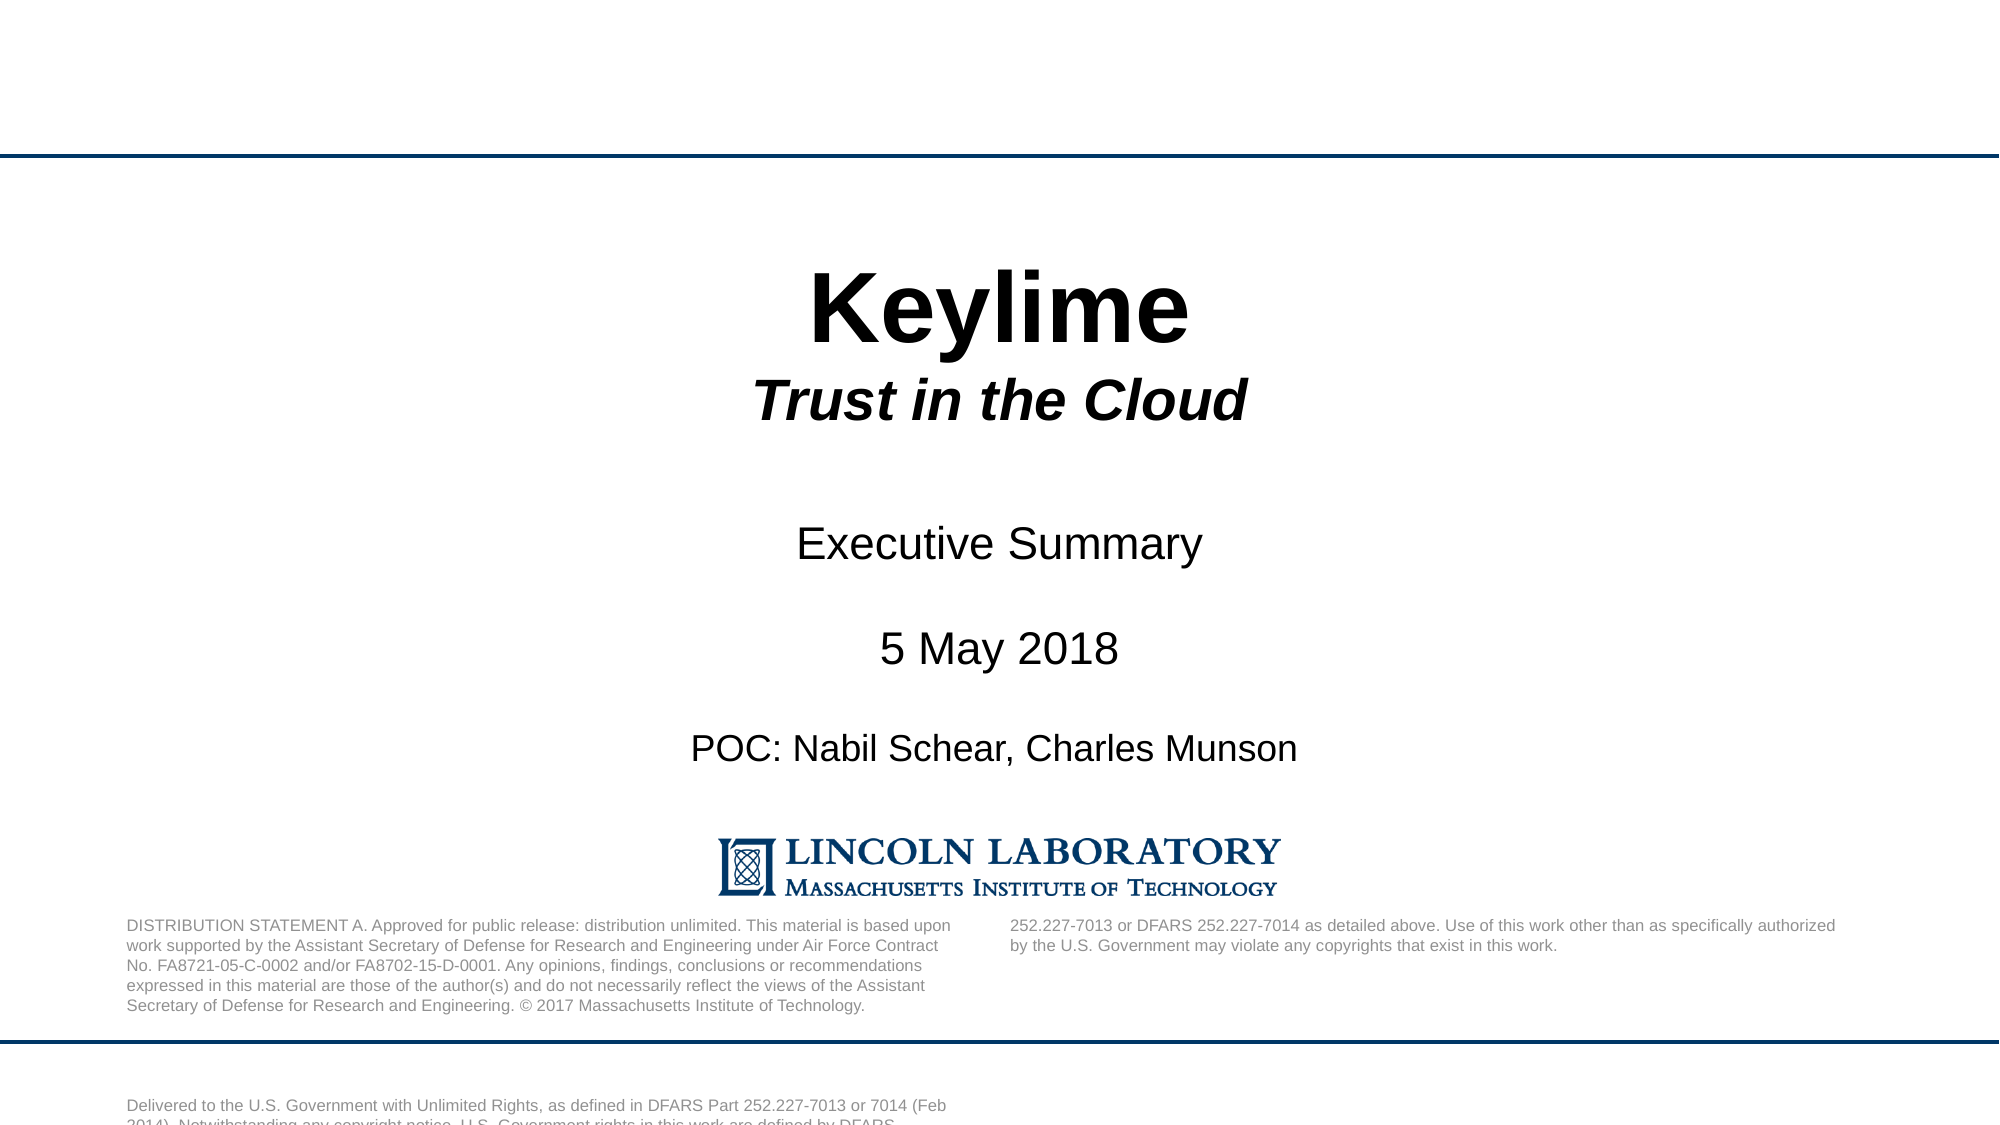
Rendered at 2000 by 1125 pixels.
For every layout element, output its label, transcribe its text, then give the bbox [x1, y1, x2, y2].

text_box DISTRIBUTION STATEMENT A. Approved for public release: distribution unlimited. This material is based upon work supported by the Assistant Secretary of Defense for Research and Engineering under Air Force Contract No. FA8721-05-C-0002 and/or FA8702-15-D-0001. Any opinions, findings, conclusions or recommendations expressed in this material are those of the author(s) and do not necessarily reflect the views of the Assistant Secretary of Defense for Research and Engineering. © 2017 Massachusetts Institute of Technology. Delivered to the U.S. Government with Unlimited Rights, as defined in DFARS Part 252.227-7013 or 7014 (Feb 2014). Notwithstanding any copyright notice, U.S. Government rights in this work are defined by DFARS 252.227-7013 or DFARS 252.227-7014 as detailed above. Use of this work other than as specifically authorized by the U.S. Government may violate any copyrights that exist in this work. [111, 907, 1864, 1125]
title Keylime Trust in the Cloud [0, 227, 2000, 440]
subtitle Executive Summary 5 May 2018 POC: Nabil Schear, Charles Munson [181, 493, 1818, 788]
picture [718, 838, 1281, 896]
